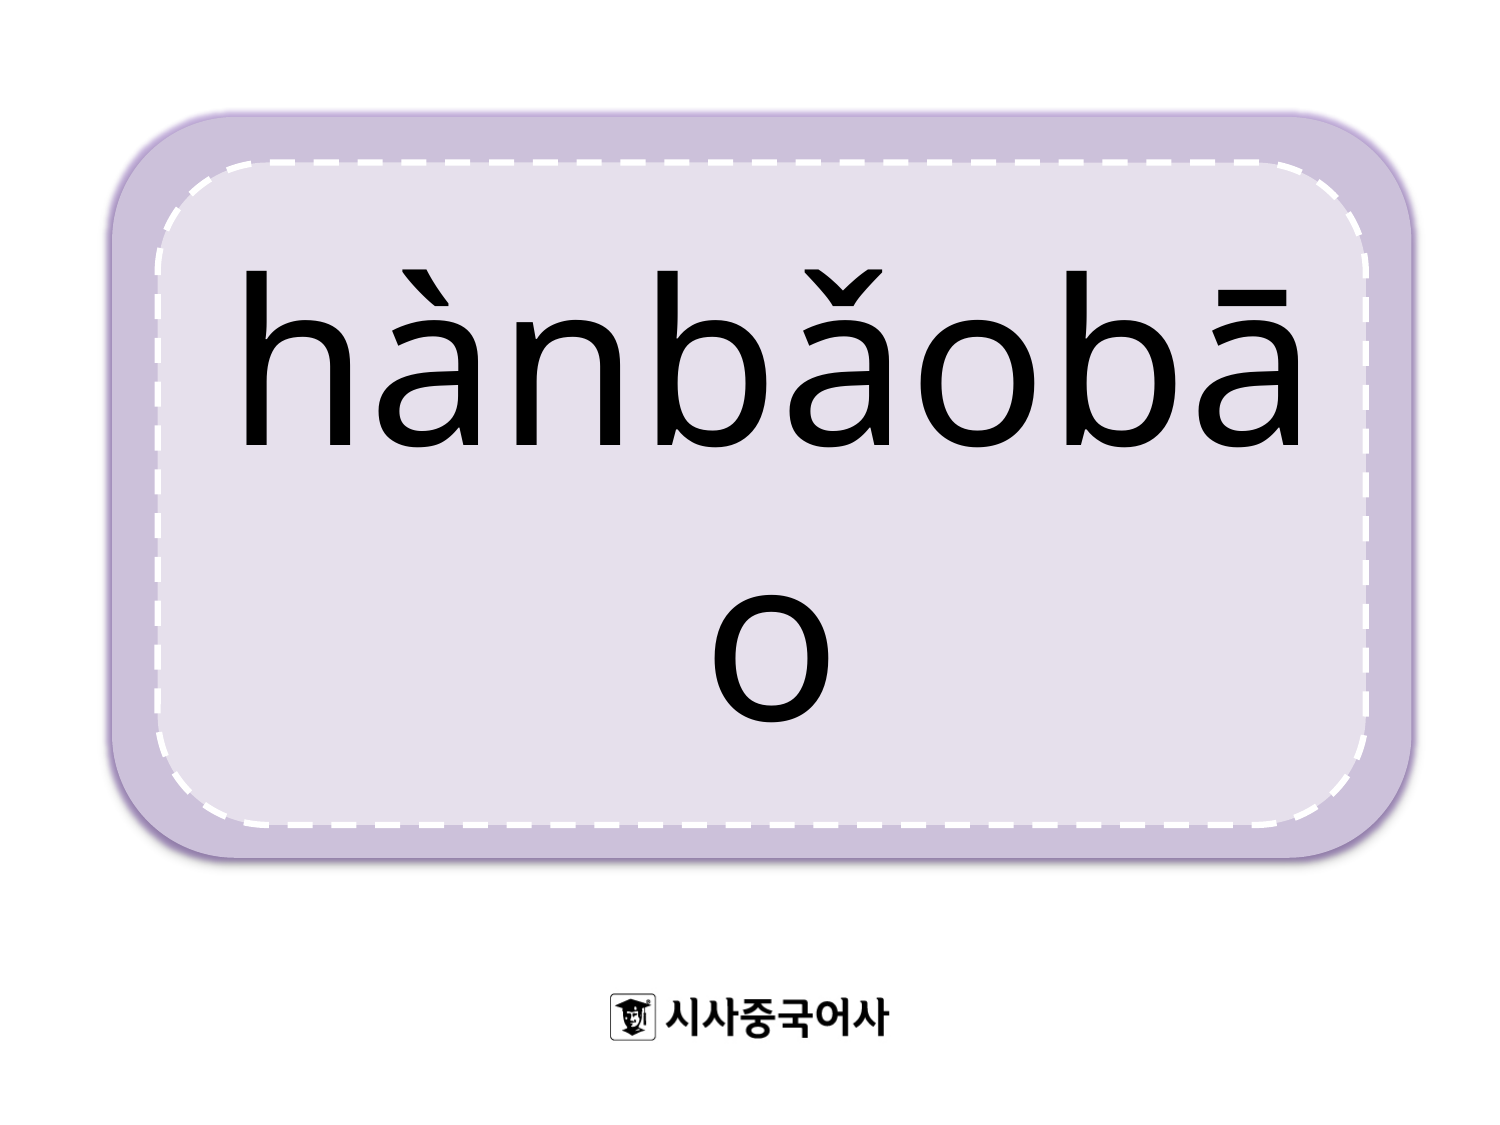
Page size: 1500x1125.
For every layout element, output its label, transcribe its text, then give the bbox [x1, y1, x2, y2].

picture [602, 987, 898, 1047]
text_box hànbǎobāo [167, 159, 1376, 823]
